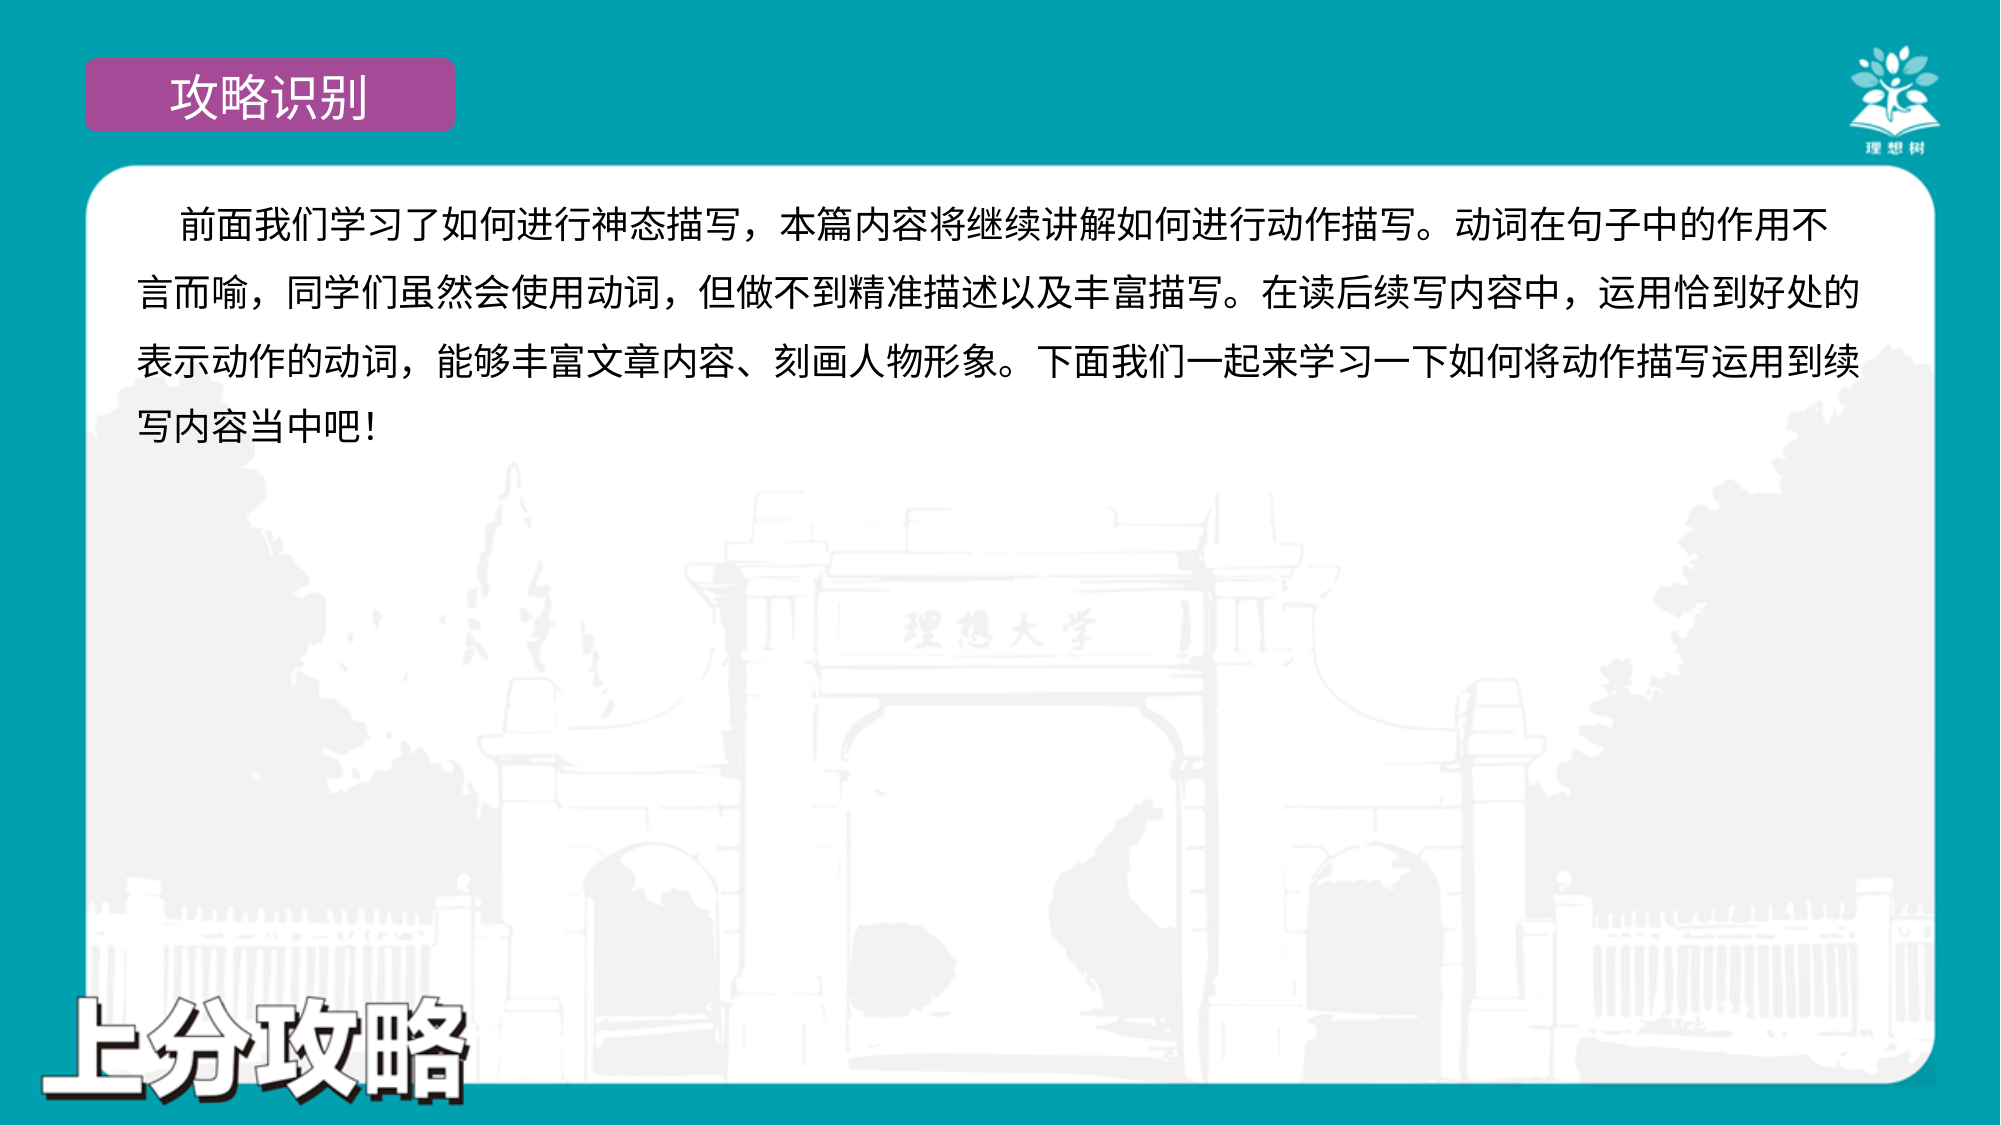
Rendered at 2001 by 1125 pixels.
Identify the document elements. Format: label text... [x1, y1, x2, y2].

text_box 前面我们学习了如何进行神态描写，本篇内容将继续讲解如何进行动作描写。动词在句子中的作用不 言而喻，同学们虽然会使用动词，但做不到精准描述以及丰富描写。在读后续写内容中，运用恰到好处的 表示动作的动词，能够丰富文章内容、刻画人物形象。下面我们一起来学习一下如何将动作描写运用到续 写内容当中吧！ [136, 176, 1865, 442]
picture [0, 0, 2000, 1125]
